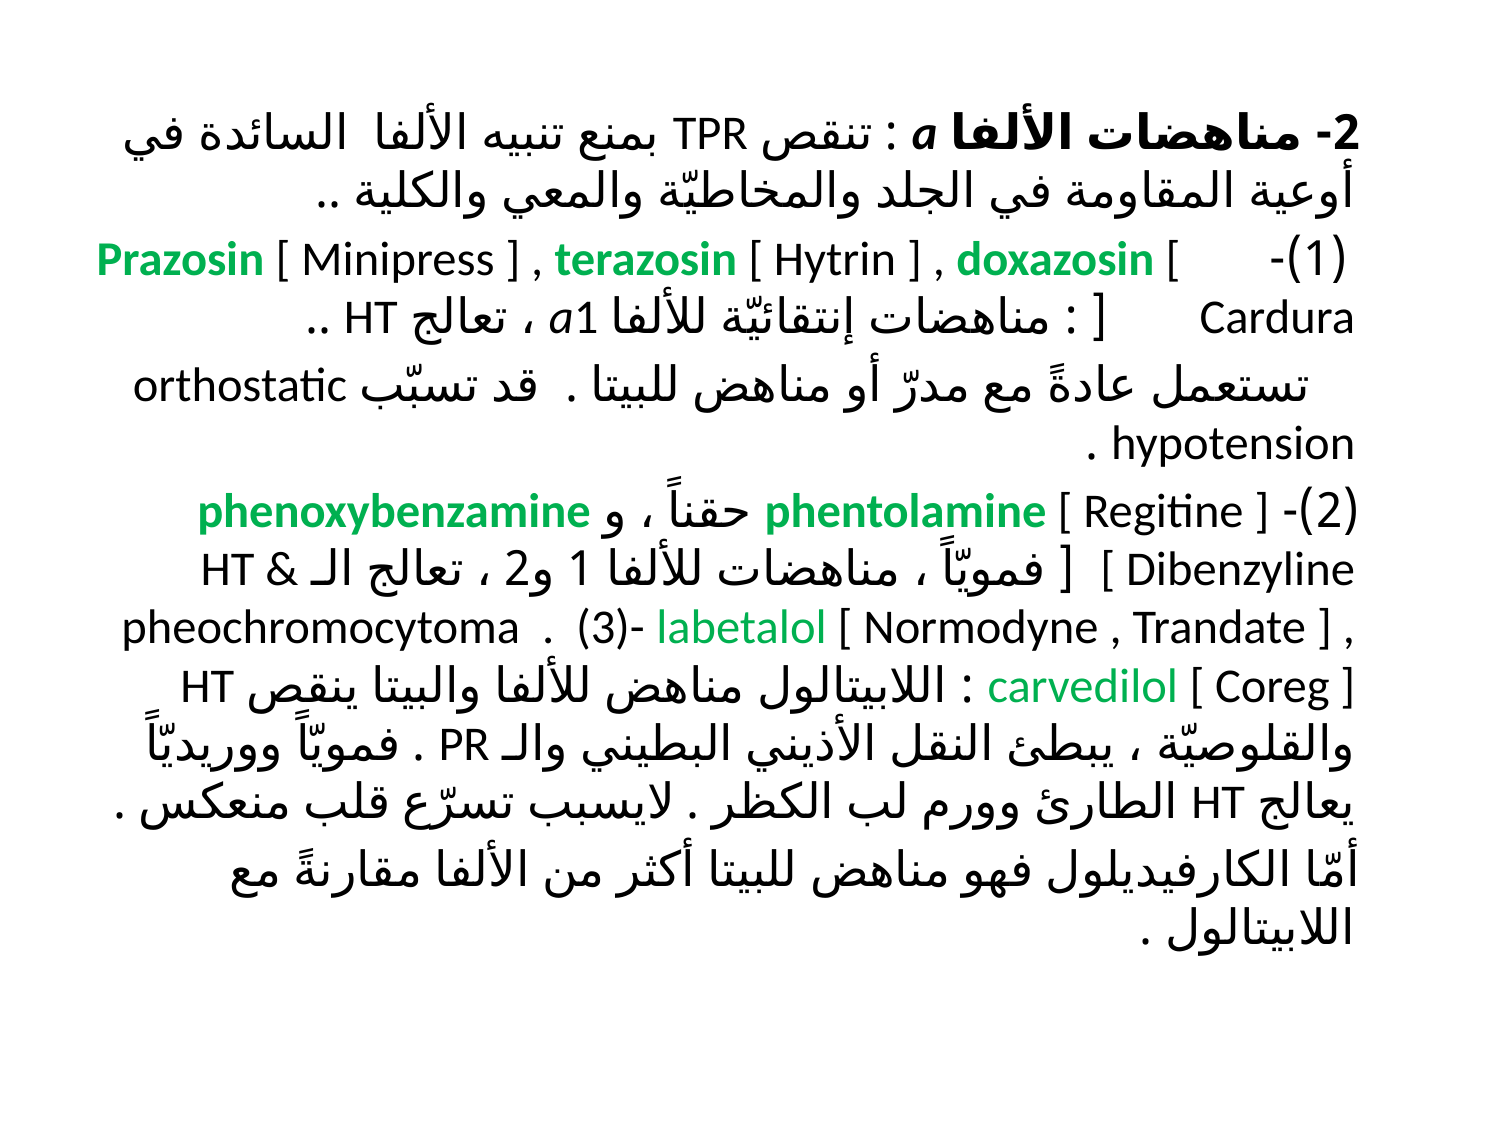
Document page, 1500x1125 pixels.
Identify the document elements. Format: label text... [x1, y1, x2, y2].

list 2- مناهضات الألفا a : تنقص TPR بمنع تنبيه الألفا السائدة في أوعية المقاومة في الجلد والمخاطيّة والمعي والكلية .. (1)- Prazosin [ Minipress ] , terazosin [ Hytrin ] , doxazosin [ Cardura [ : مناهضات إنتقائيّة للألفا a1 ، تعالج HT .. تستعمل عادةً مع مدرّ أو مناهض للبيتا . قد تسبّب orthostatic hypotension . (2)- phentolamine [ Regitine ] حقناً ، و phenoxybenzamine [ Dibenzyline [ فمويّاً ، مناهضات للألفا 1 و2 ، تعالج الـ HT & pheochromocytoma . (3)- labetalol [ Normodyne , Trandate ] , carvedilol [ Coreg ] : اللابيتالول مناهض للألفا والبيتا ينقص HT والقلوصيّة ، يبطئ النقل الأذيني البطيني والـ PR . فمويّاً ووريديّاً يعالج HT الطارئ وورم لب الكظر . لايسبب تسرّع قلب منعكس . أمّا الكارفيديلول فهو مناهض للبيتا أكثر من الألفا مقارنةً مع اللابيتالول . [75, 93, 1425, 1005]
